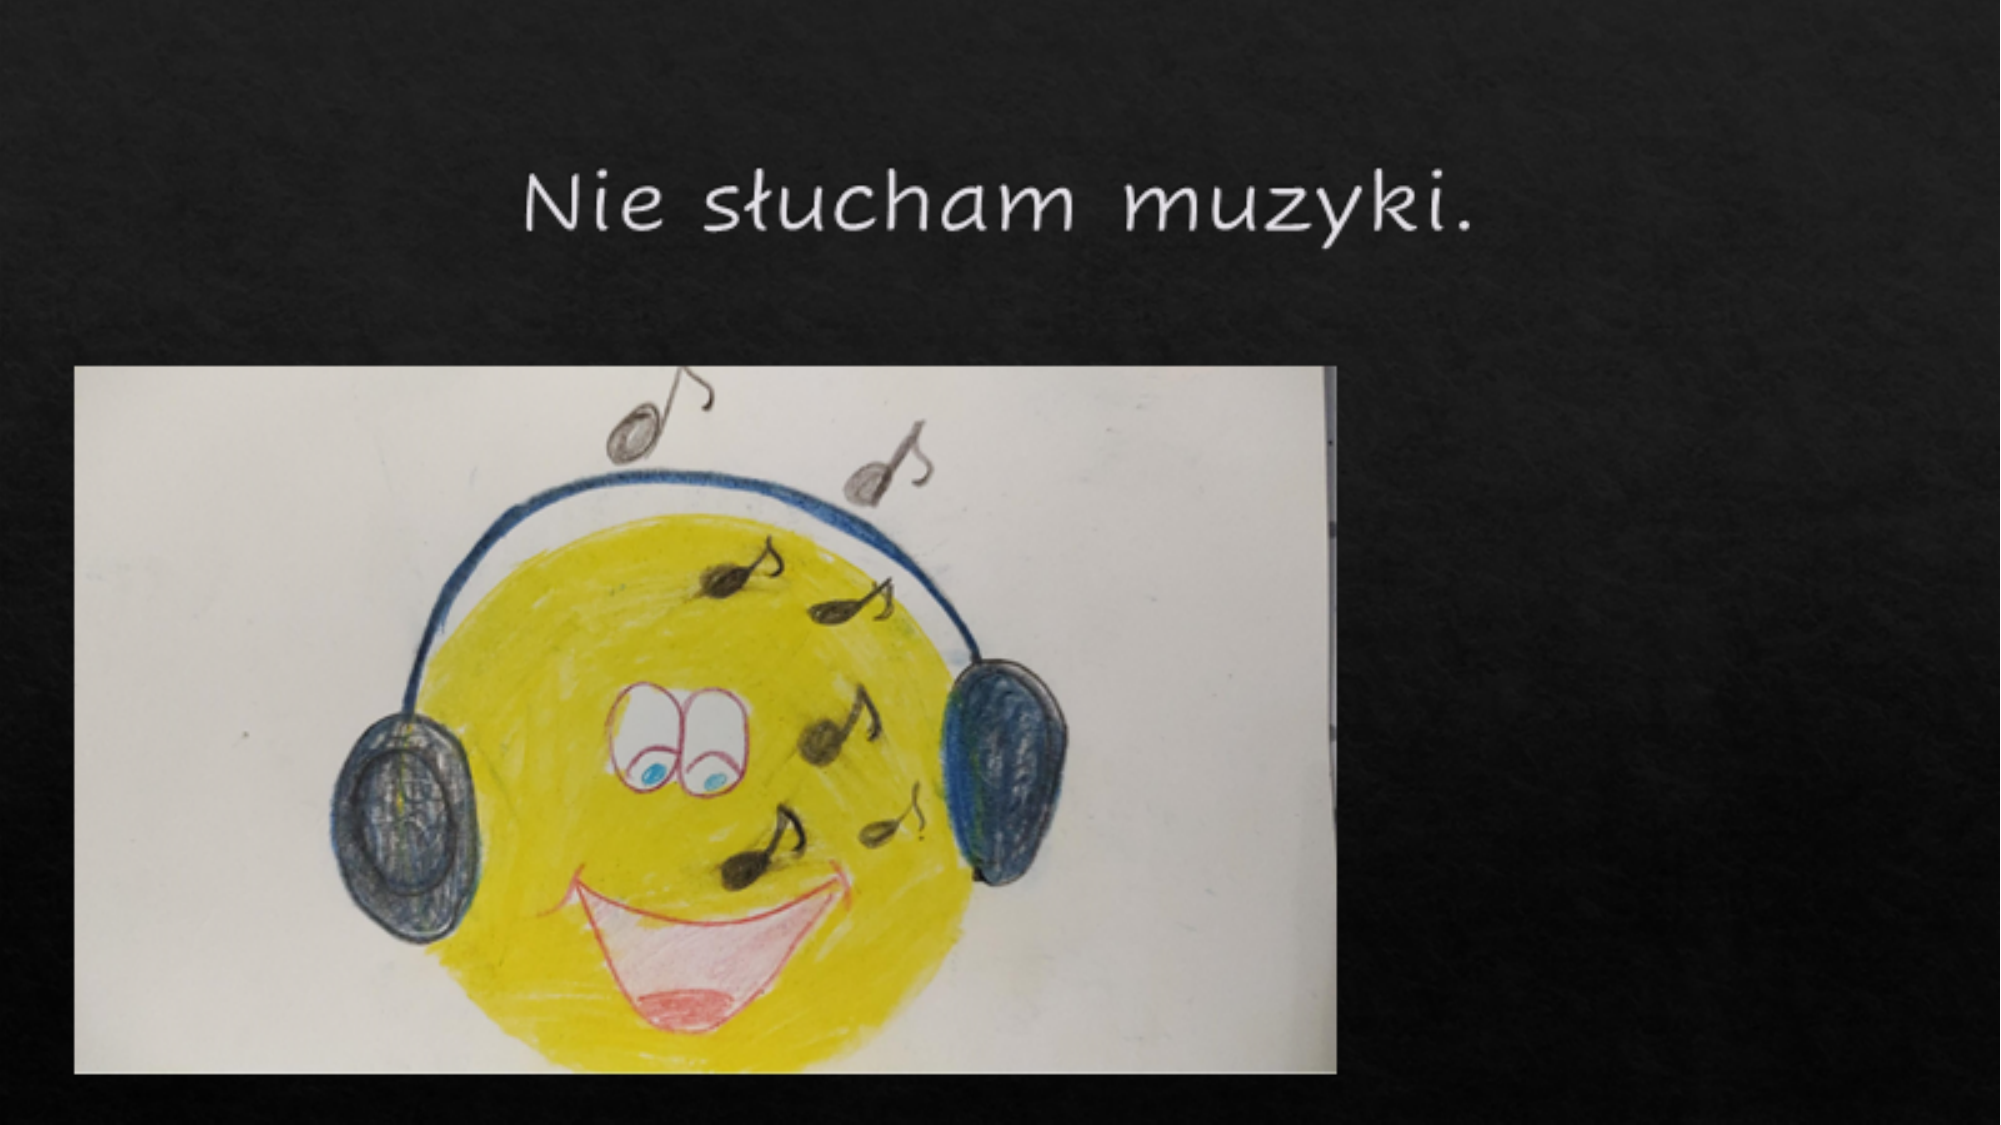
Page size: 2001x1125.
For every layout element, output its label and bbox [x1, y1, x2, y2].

list [0, 0, 2000, 1125]
